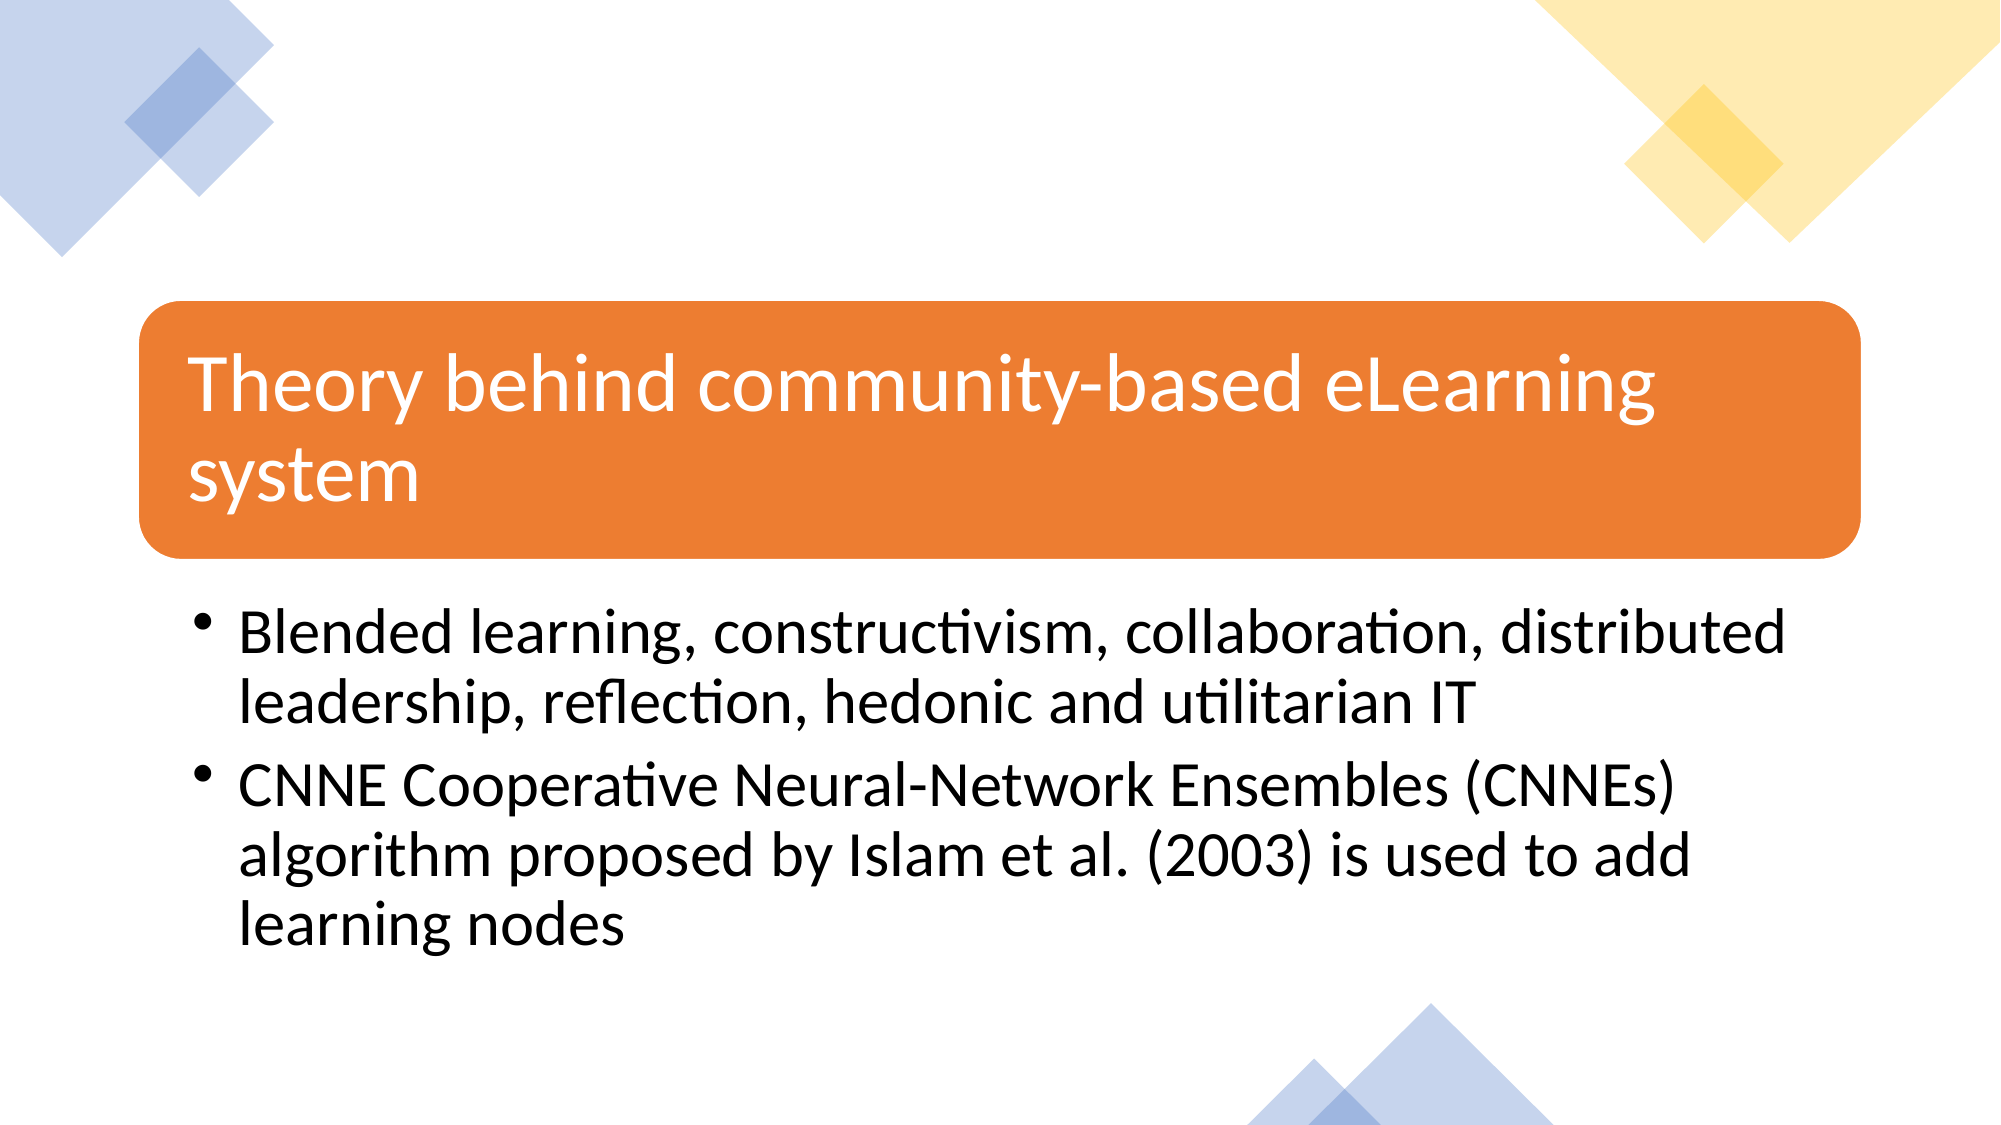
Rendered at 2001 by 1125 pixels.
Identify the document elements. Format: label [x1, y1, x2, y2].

text_box [1345, 1014, 1556, 1125]
text_box [0, 0, 2000, 1125]
text_box [122, 45, 276, 199]
text_box [1622, 124, 1746, 245]
text_box [1533, 0, 2000, 245]
text_box [137, 299, 1863, 1014]
text_box [0, 0, 276, 259]
text_box [1245, 1057, 1383, 1125]
